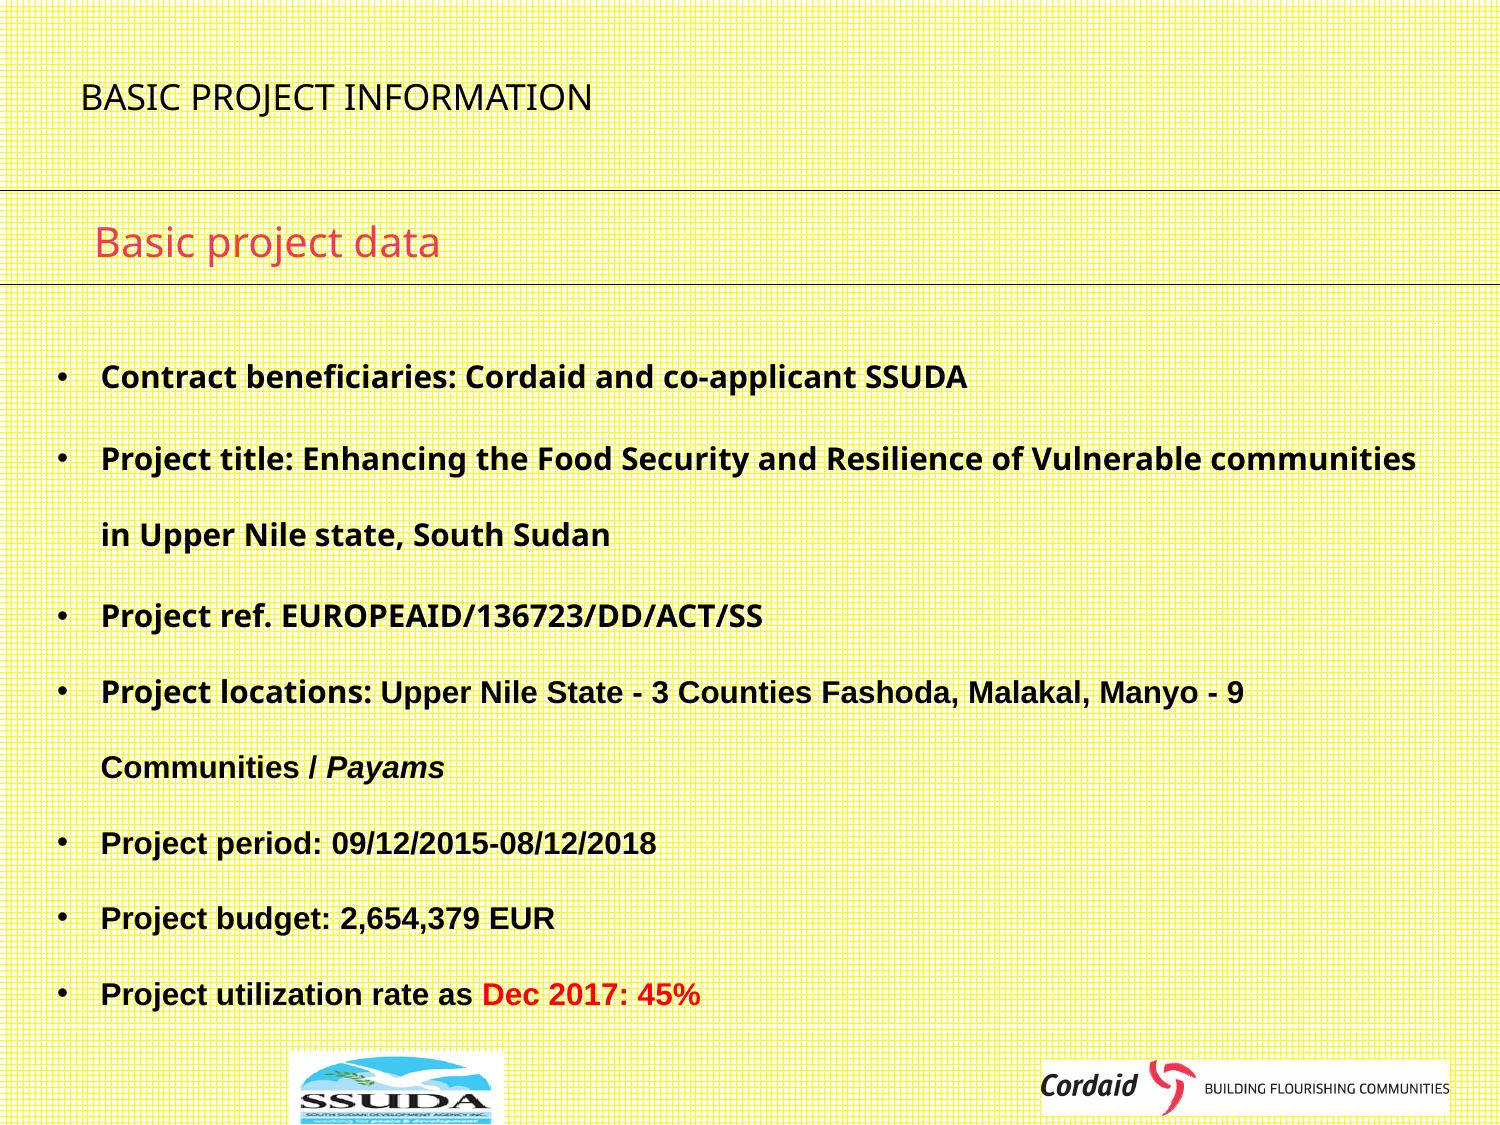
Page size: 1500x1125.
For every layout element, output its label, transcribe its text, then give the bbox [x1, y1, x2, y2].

list Contract beneficiaries: Cordaid and co-applicant SSUDA Project title: Enhancing the Food Security and Resilience of Vulnerable communities in Upper Nile state, South Sudan Project ref. EUROPEAID/136723/DD/ACT/SS Project locations: Upper Nile State - 3 Counties Fashoda, Malakal, Manyo - 9 Communities / Payams Project period: 09/12/2015-08/12/2018 Project budget: 2,654,379 EUR Project utilization rate as Dec 2017: 45% [42, 312, 1436, 1026]
title Basic Project information [64, 66, 1424, 169]
picture [288, 1052, 504, 1125]
list Basic project data [78, 208, 1439, 291]
picture [1041, 1060, 1449, 1116]
